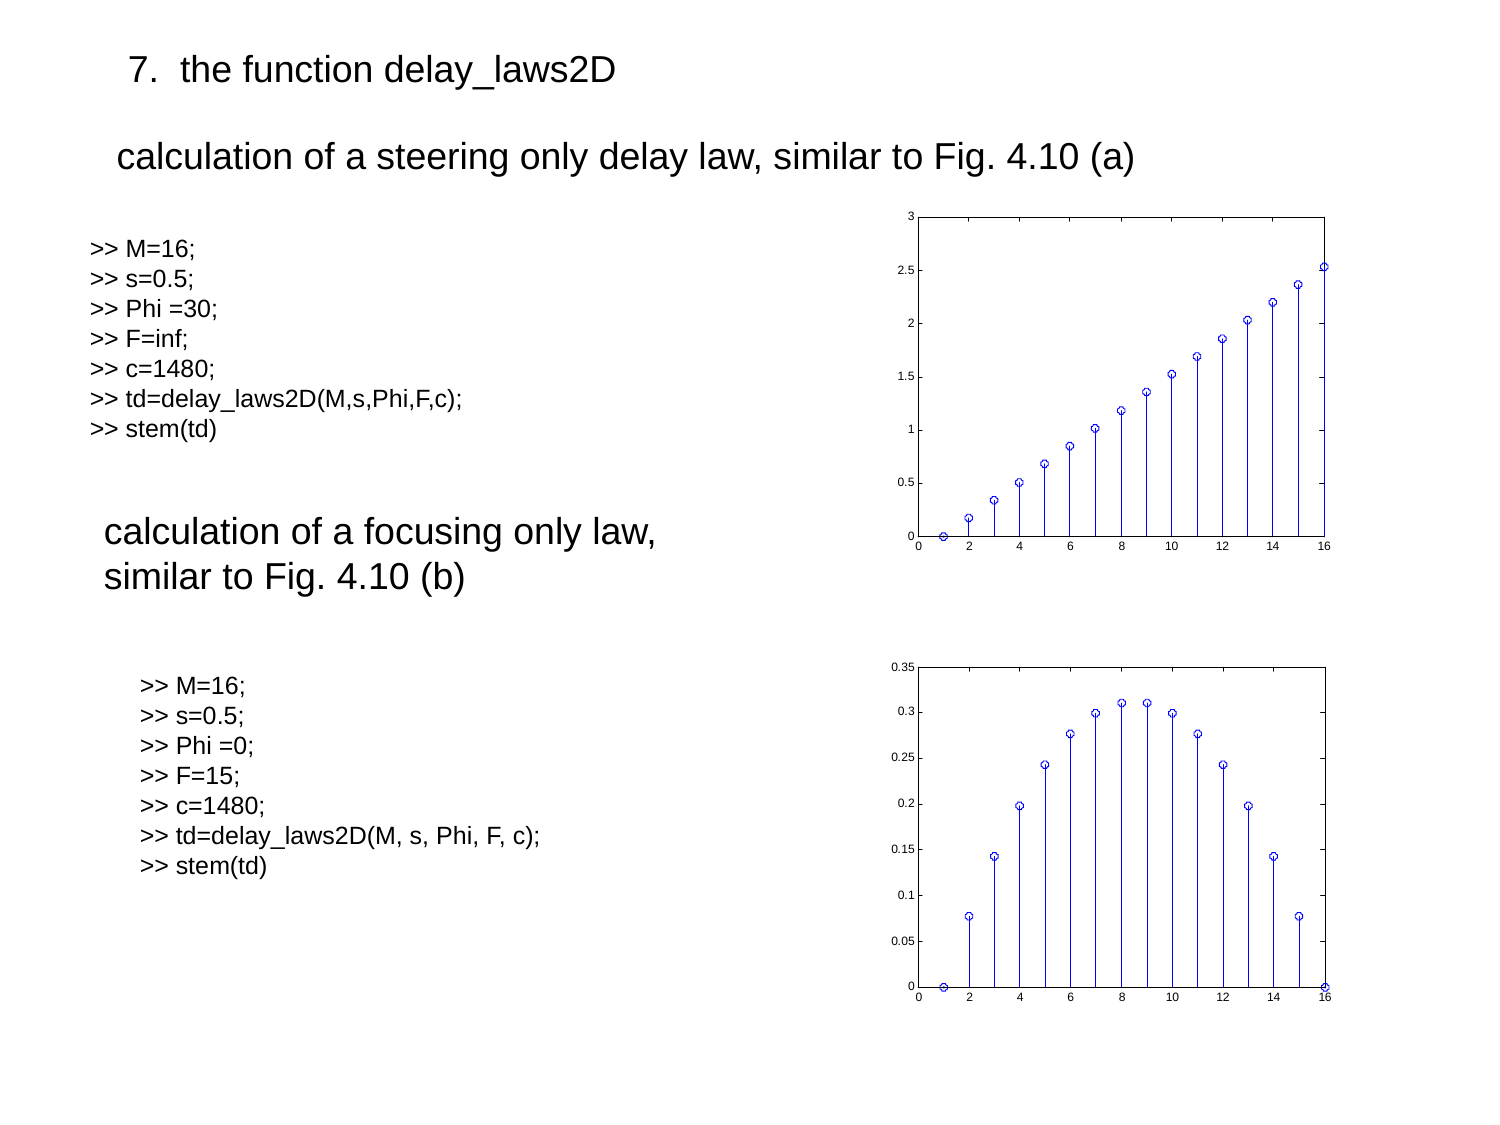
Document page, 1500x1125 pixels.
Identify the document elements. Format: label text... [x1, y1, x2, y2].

text_box calculation of a steering only delay law, similar to Fig. 4.10 (a) [101, 124, 1152, 185]
text_box 7. the function delay_laws2D [113, 37, 632, 98]
text_box >> M=16; >> s=0.5; >> Phi =30; >> F=inf; >> c=1480; >> td=delay_laws2D(M,s,Phi,F,c); >> stem(td) [75, 224, 563, 450]
picture [849, 637, 1376, 1031]
text_box calculation of a focusing only law, similar to Fig. 4.10 (b) [89, 499, 673, 605]
text_box >> M=16; >> s=0.5; >> Phi =0; >> F=15; >> c=1480; >> td=delay_laws2D(M, s, Phi, F, c); >> stem(td) [124, 662, 844, 887]
picture [849, 187, 1375, 580]
